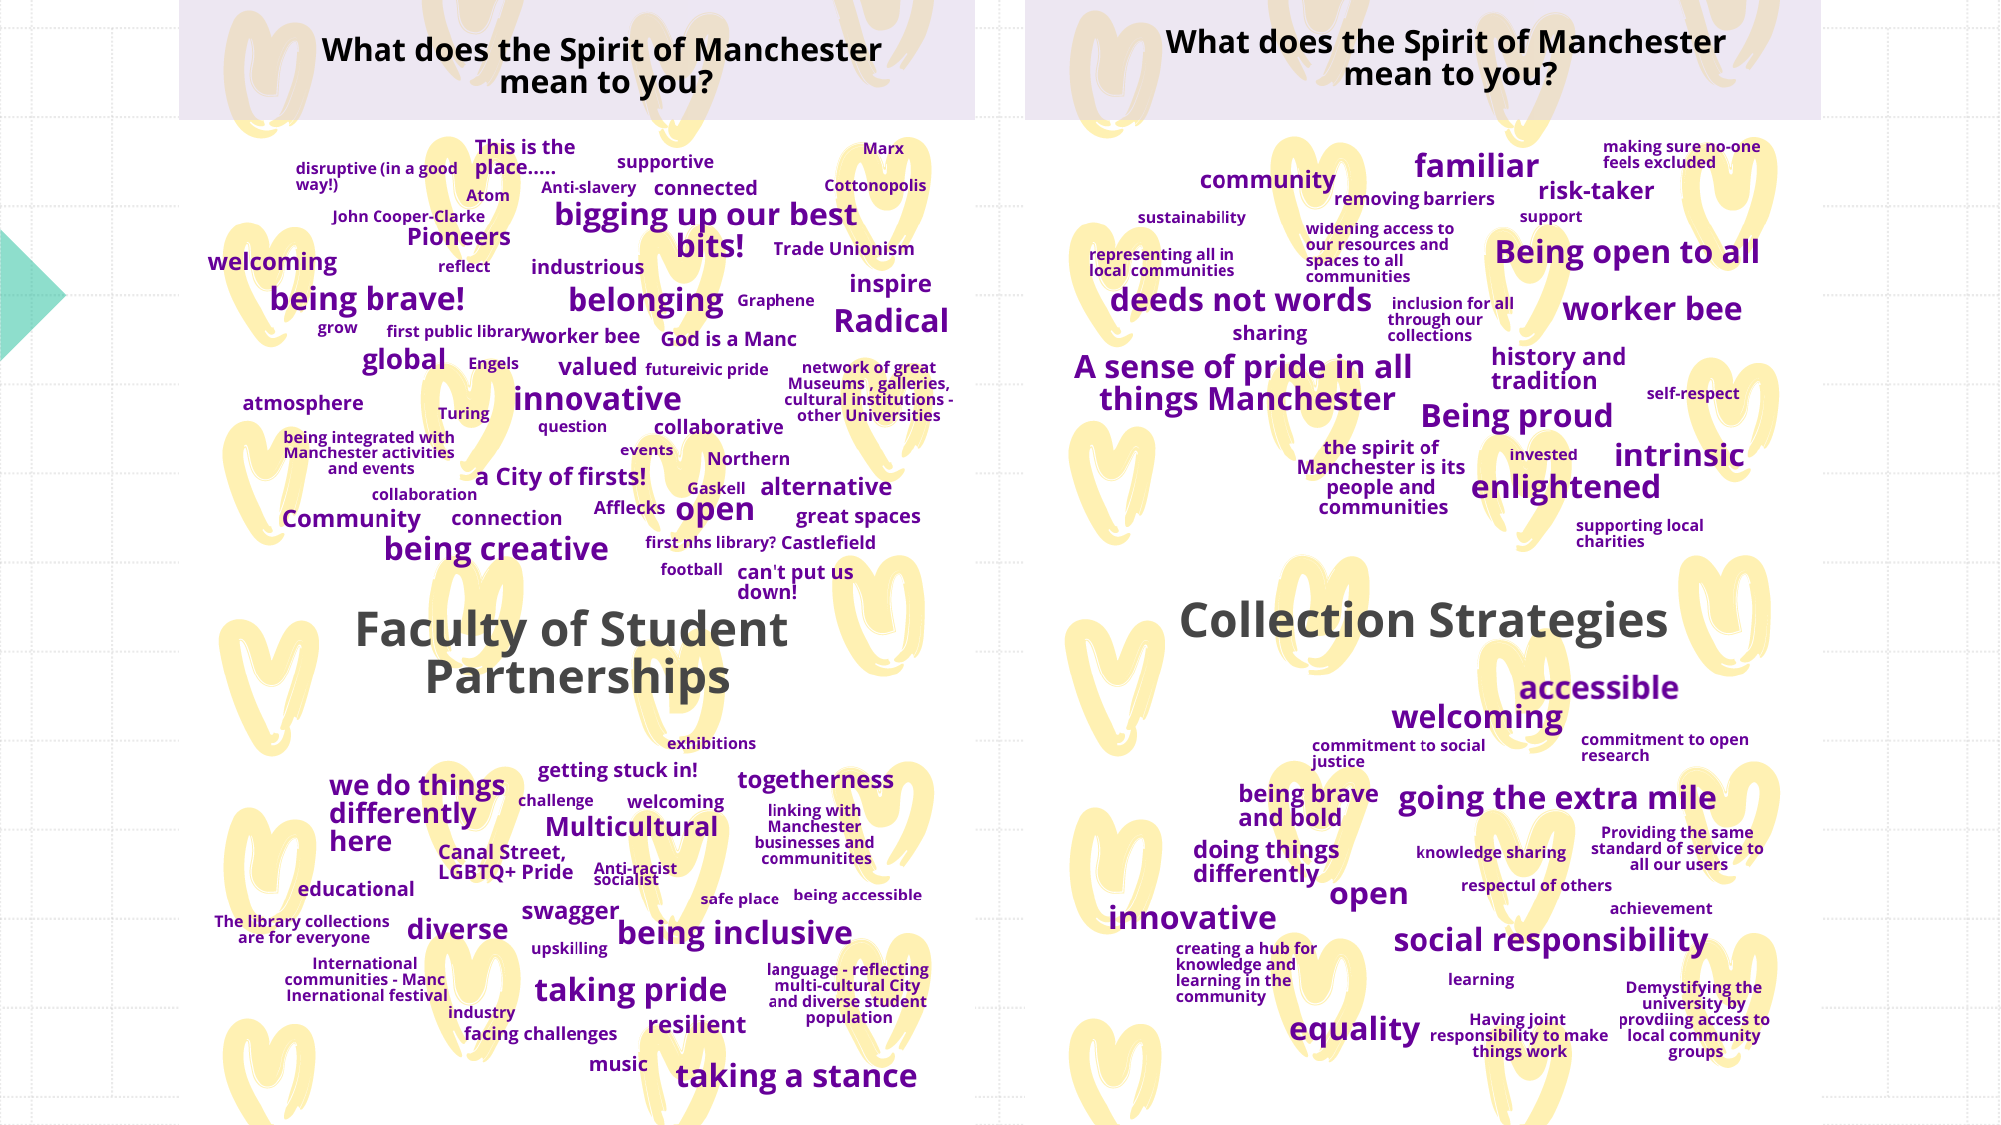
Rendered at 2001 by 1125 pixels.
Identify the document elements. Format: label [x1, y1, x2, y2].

picture [1025, 0, 1821, 1125]
list [179, 0, 975, 1125]
